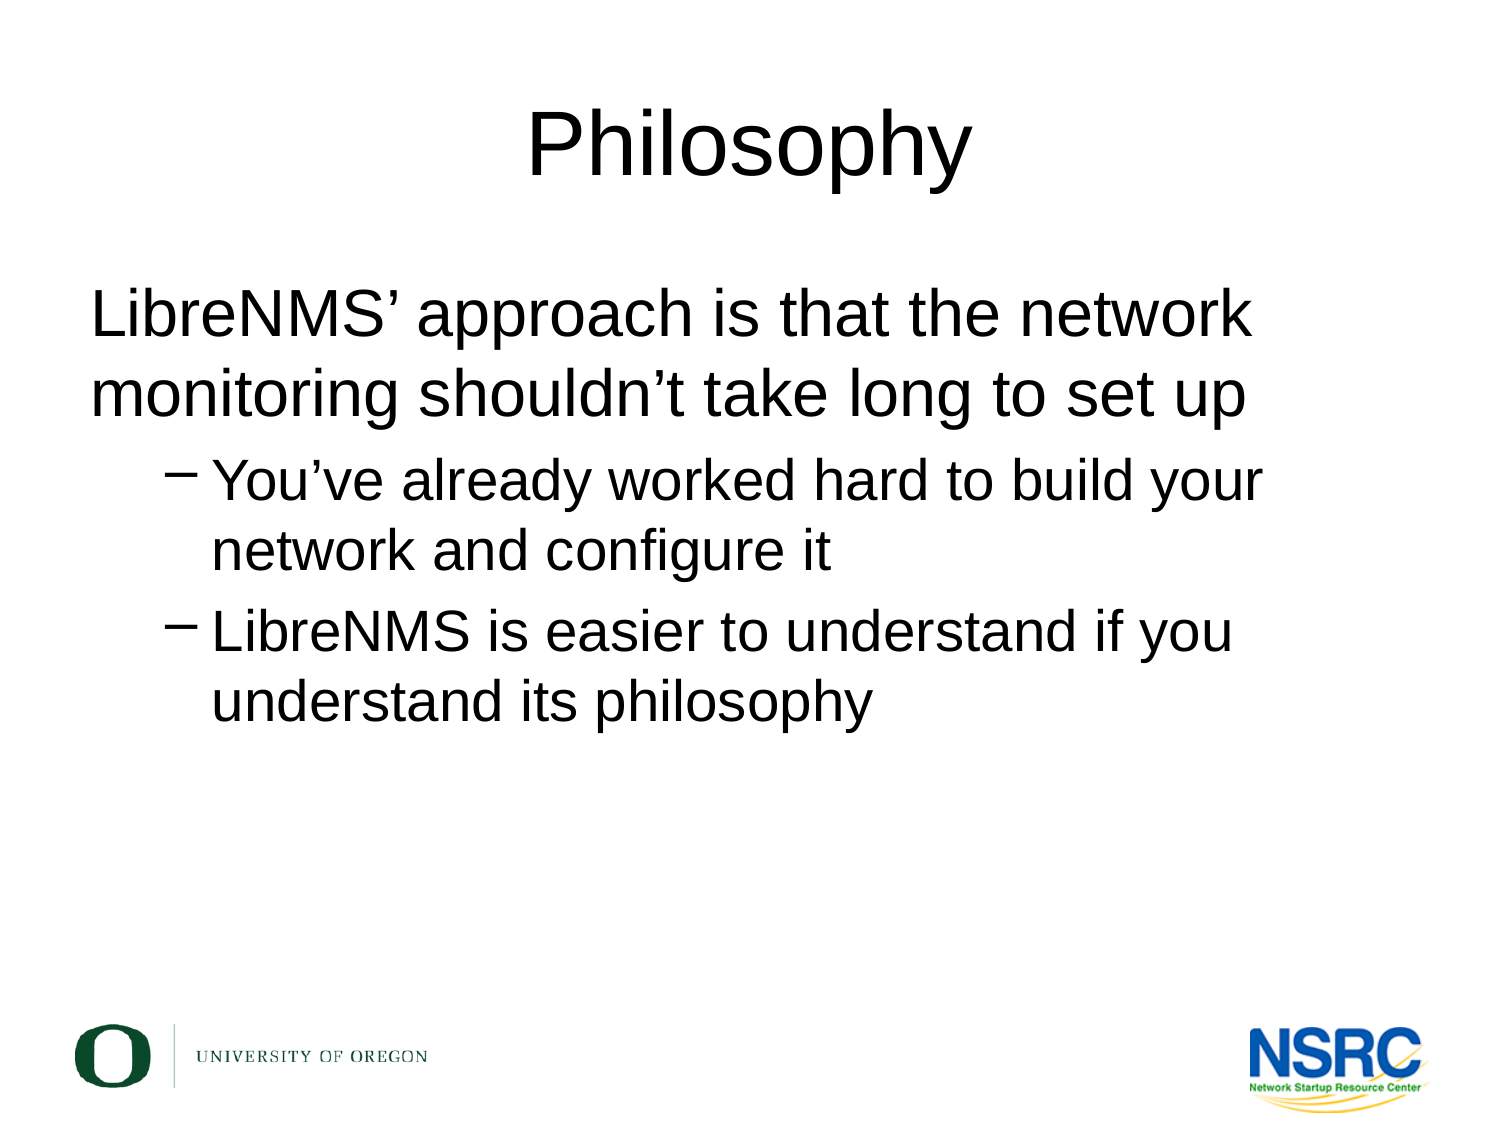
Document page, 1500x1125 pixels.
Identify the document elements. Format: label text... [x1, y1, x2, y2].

list LibreNMS’ approach is that the network monitoring shouldn’t take long to set up You’ve already worked hard to build your network and configure it LibreNMS is easier to understand if you understand its philosophy [75, 262, 1425, 1005]
picture [1250, 1027, 1430, 1113]
title Philosophy [75, 45, 1425, 233]
picture [75, 1024, 427, 1088]
